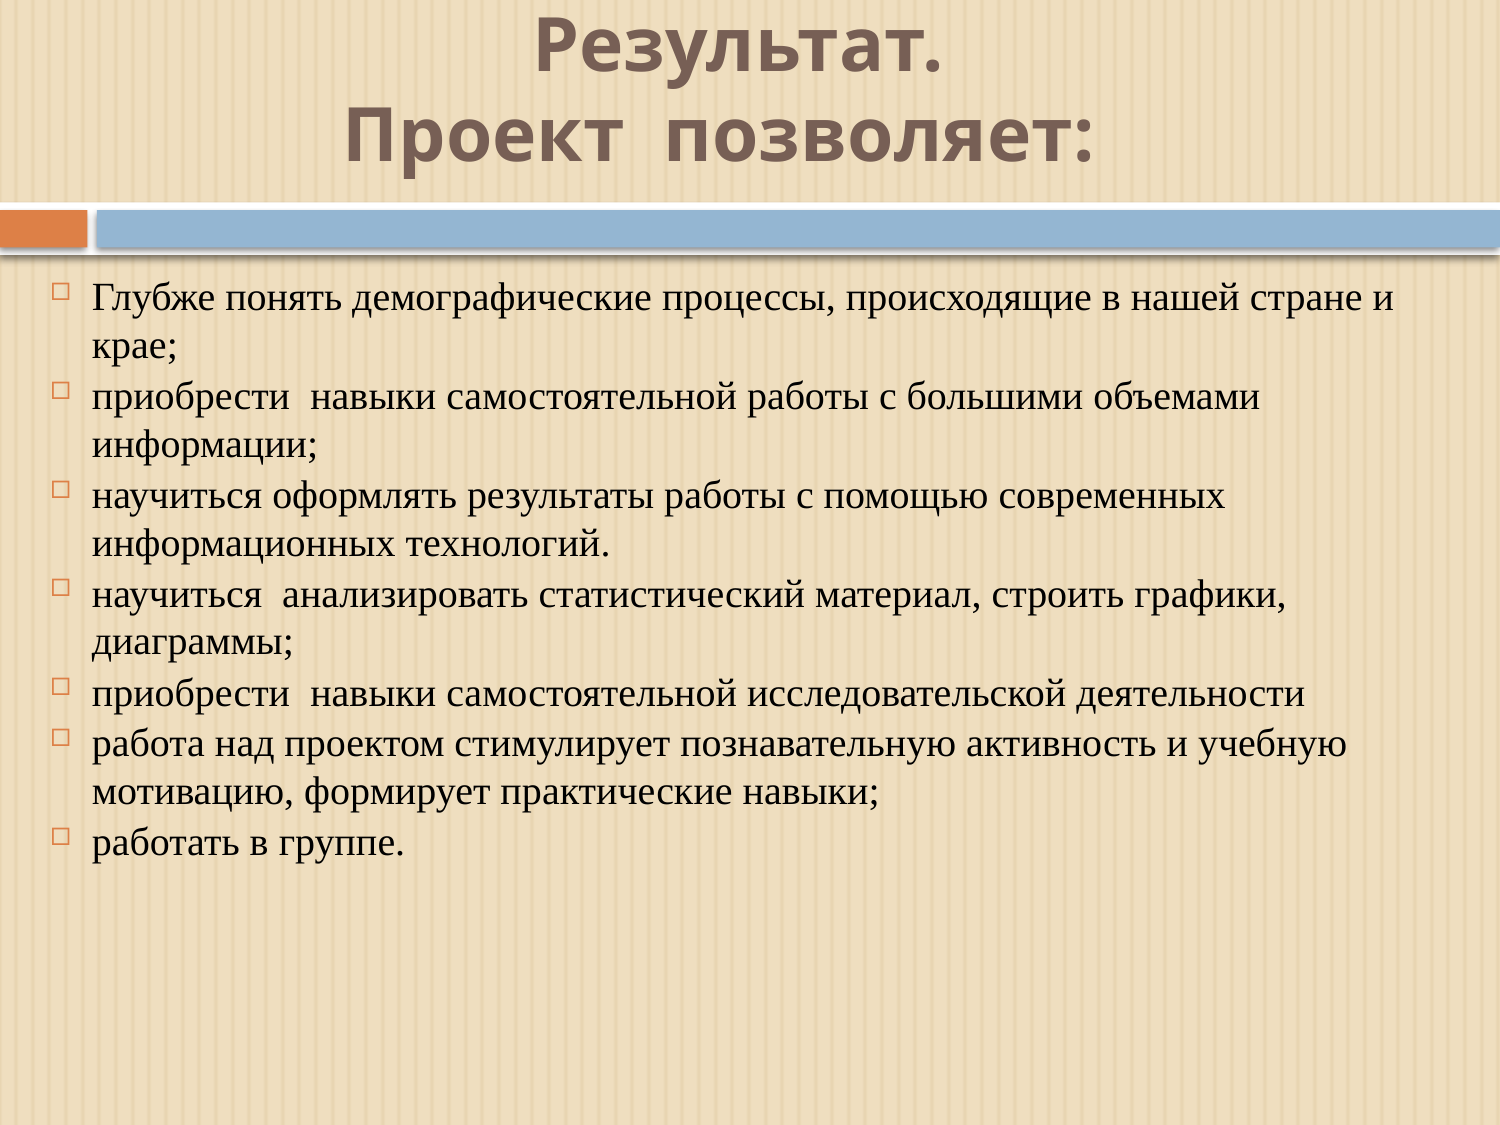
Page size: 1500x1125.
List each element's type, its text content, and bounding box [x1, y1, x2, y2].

list Глубже понять демографические процессы, происходящие в нашей стране и крае; приобрести навыки самостоятельной работы с большими объемами информации; научиться оформлять результаты работы с помощью современных информационных технологий. научиться анализировать статистический материал, строить графики, диаграммы; приобрести навыки самостоятельной исследовательской деятельности работа над проектом стимулирует познавательную активность и учебную мотивацию, формирует практические навыки; работать в группе. [35, 246, 1500, 1125]
title Результат. Проект позволяет: [0, 82, 1438, 200]
